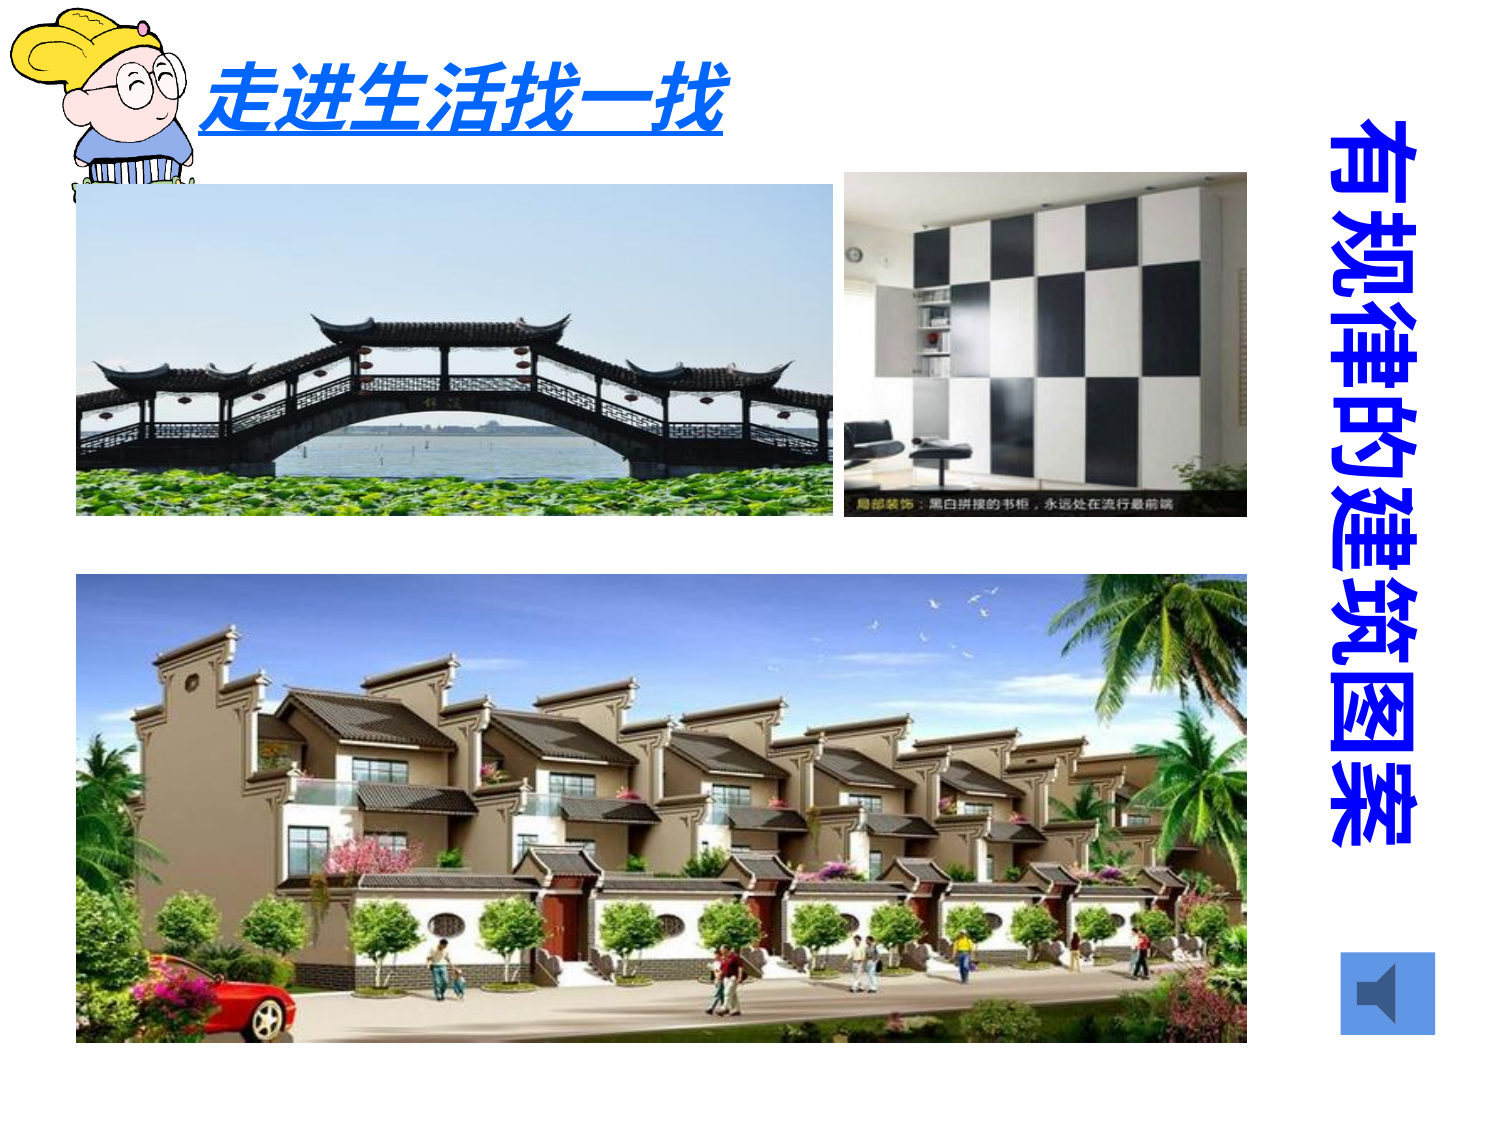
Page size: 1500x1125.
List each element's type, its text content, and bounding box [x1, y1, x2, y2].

picture [0, 0, 213, 220]
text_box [76, 172, 1247, 1043]
text_box [1340, 952, 1436, 1035]
text_box 走进生活找一找 [213, 42, 857, 148]
text_box 有规律的建筑图案 [1298, 101, 1439, 870]
